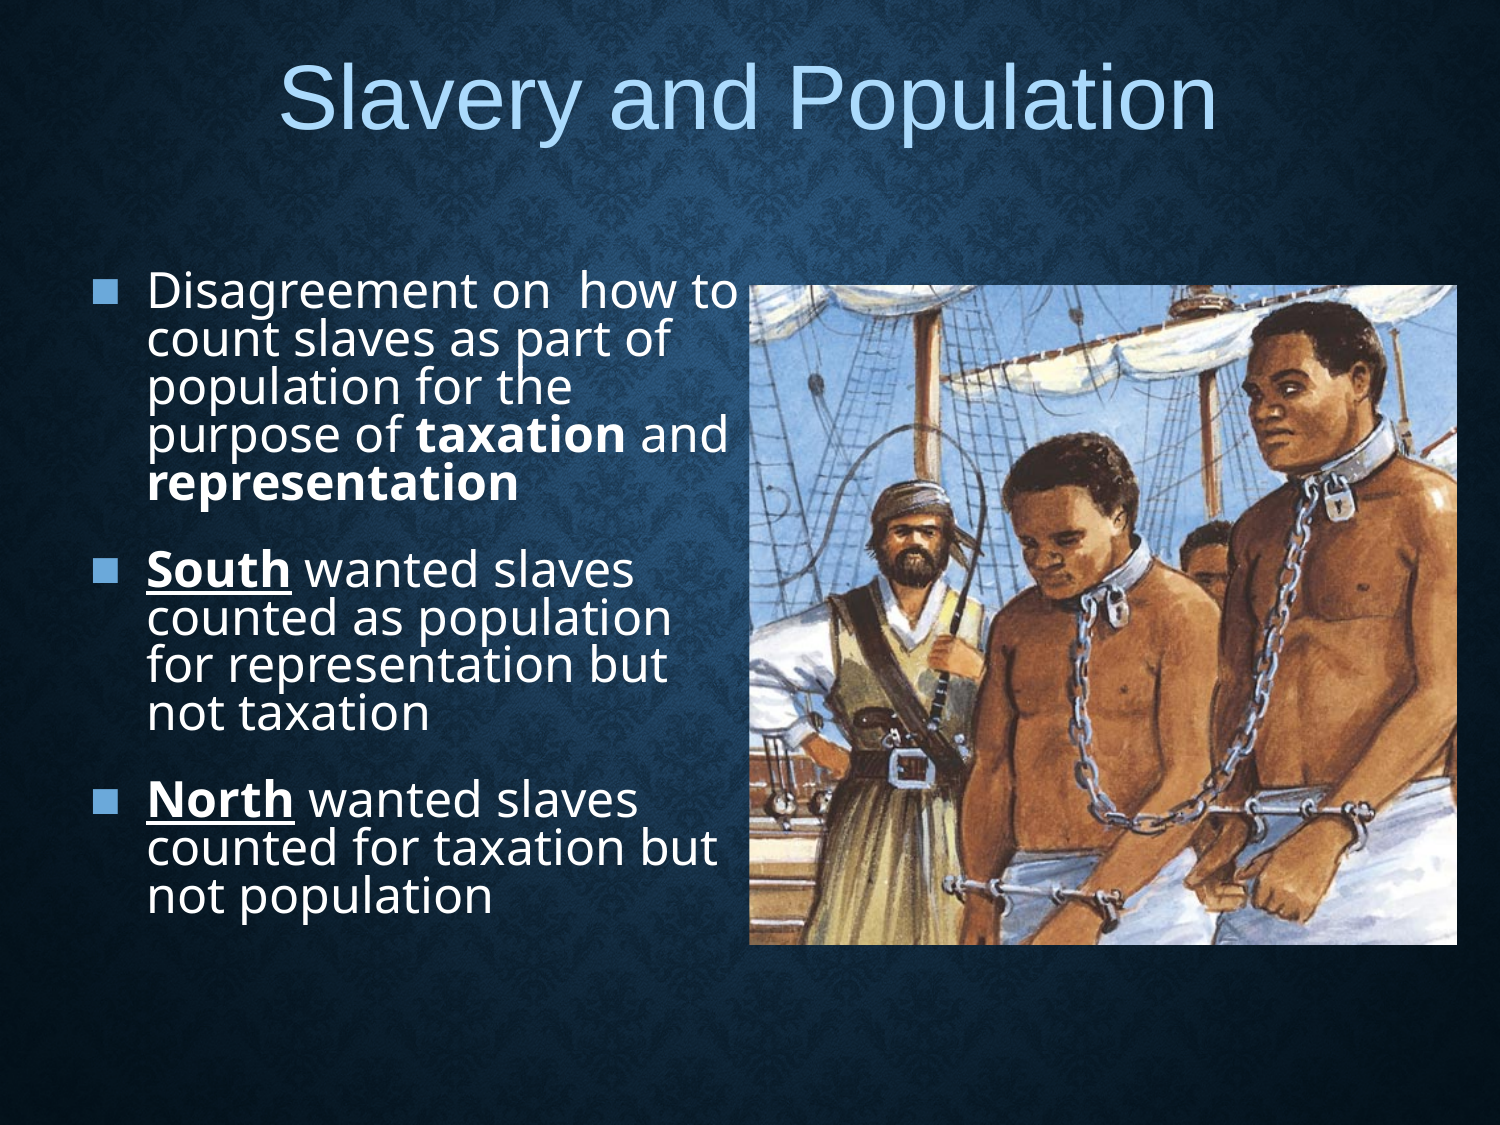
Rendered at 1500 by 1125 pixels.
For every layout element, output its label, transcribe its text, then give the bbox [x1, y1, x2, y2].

picture [748, 284, 1458, 946]
list Disagreement on how to count slaves as part of population for the purpose of taxation and representation South wanted slaves counted as population for representation but not taxation North wanted slaves counted for taxation but not population [75, 262, 763, 1006]
title Slavery and Population [112, 0, 1387, 202]
